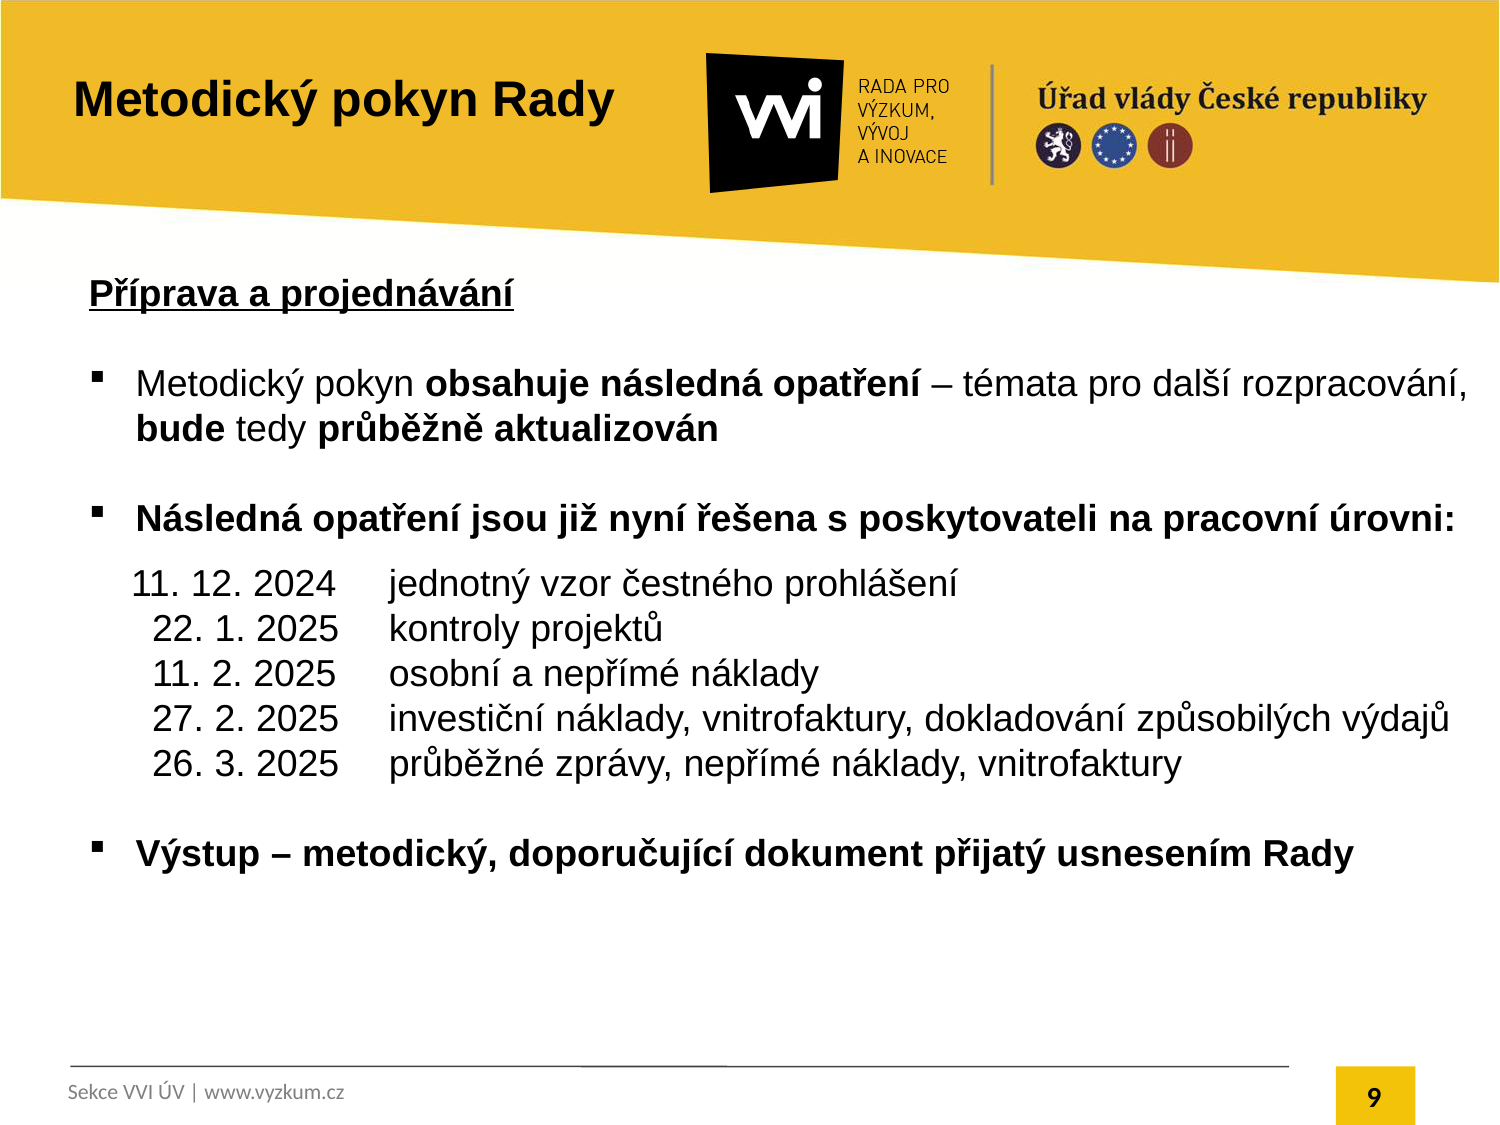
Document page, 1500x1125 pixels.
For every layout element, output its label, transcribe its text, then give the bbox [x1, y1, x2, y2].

text_box 9 [1324, 1066, 1424, 1125]
text_box Metodický pokyn Rady [58, 58, 711, 225]
subtitle Příprava a projednávání Metodický pokyn obsahuje následná opatření – témata pro další rozpracování, bude tedy průběžně aktualizován Následná opatření jsou již nyní řešena s poskytovateli na pracovní úrovni: 11. 12. 2024 jednotný vzor čestného prohlášení 22. 1. 2025 kontroly projektů 11. 2. 2025 osobní a nepřímé náklady 27. 2. 2025 investiční náklady, vnitrofaktury, dokladování způsobilých výdajů 26. 3. 2025 průběžné zprávy, nepřímé náklady, vnitrofaktury Výstup – metodický, doporučující dokument přijatý usnesením Rady [88, 224, 1483, 1035]
text_box Sekce VVI ÚV | www.vyzkum.cz [53, 1070, 621, 1112]
picture [0, 0, 1500, 283]
